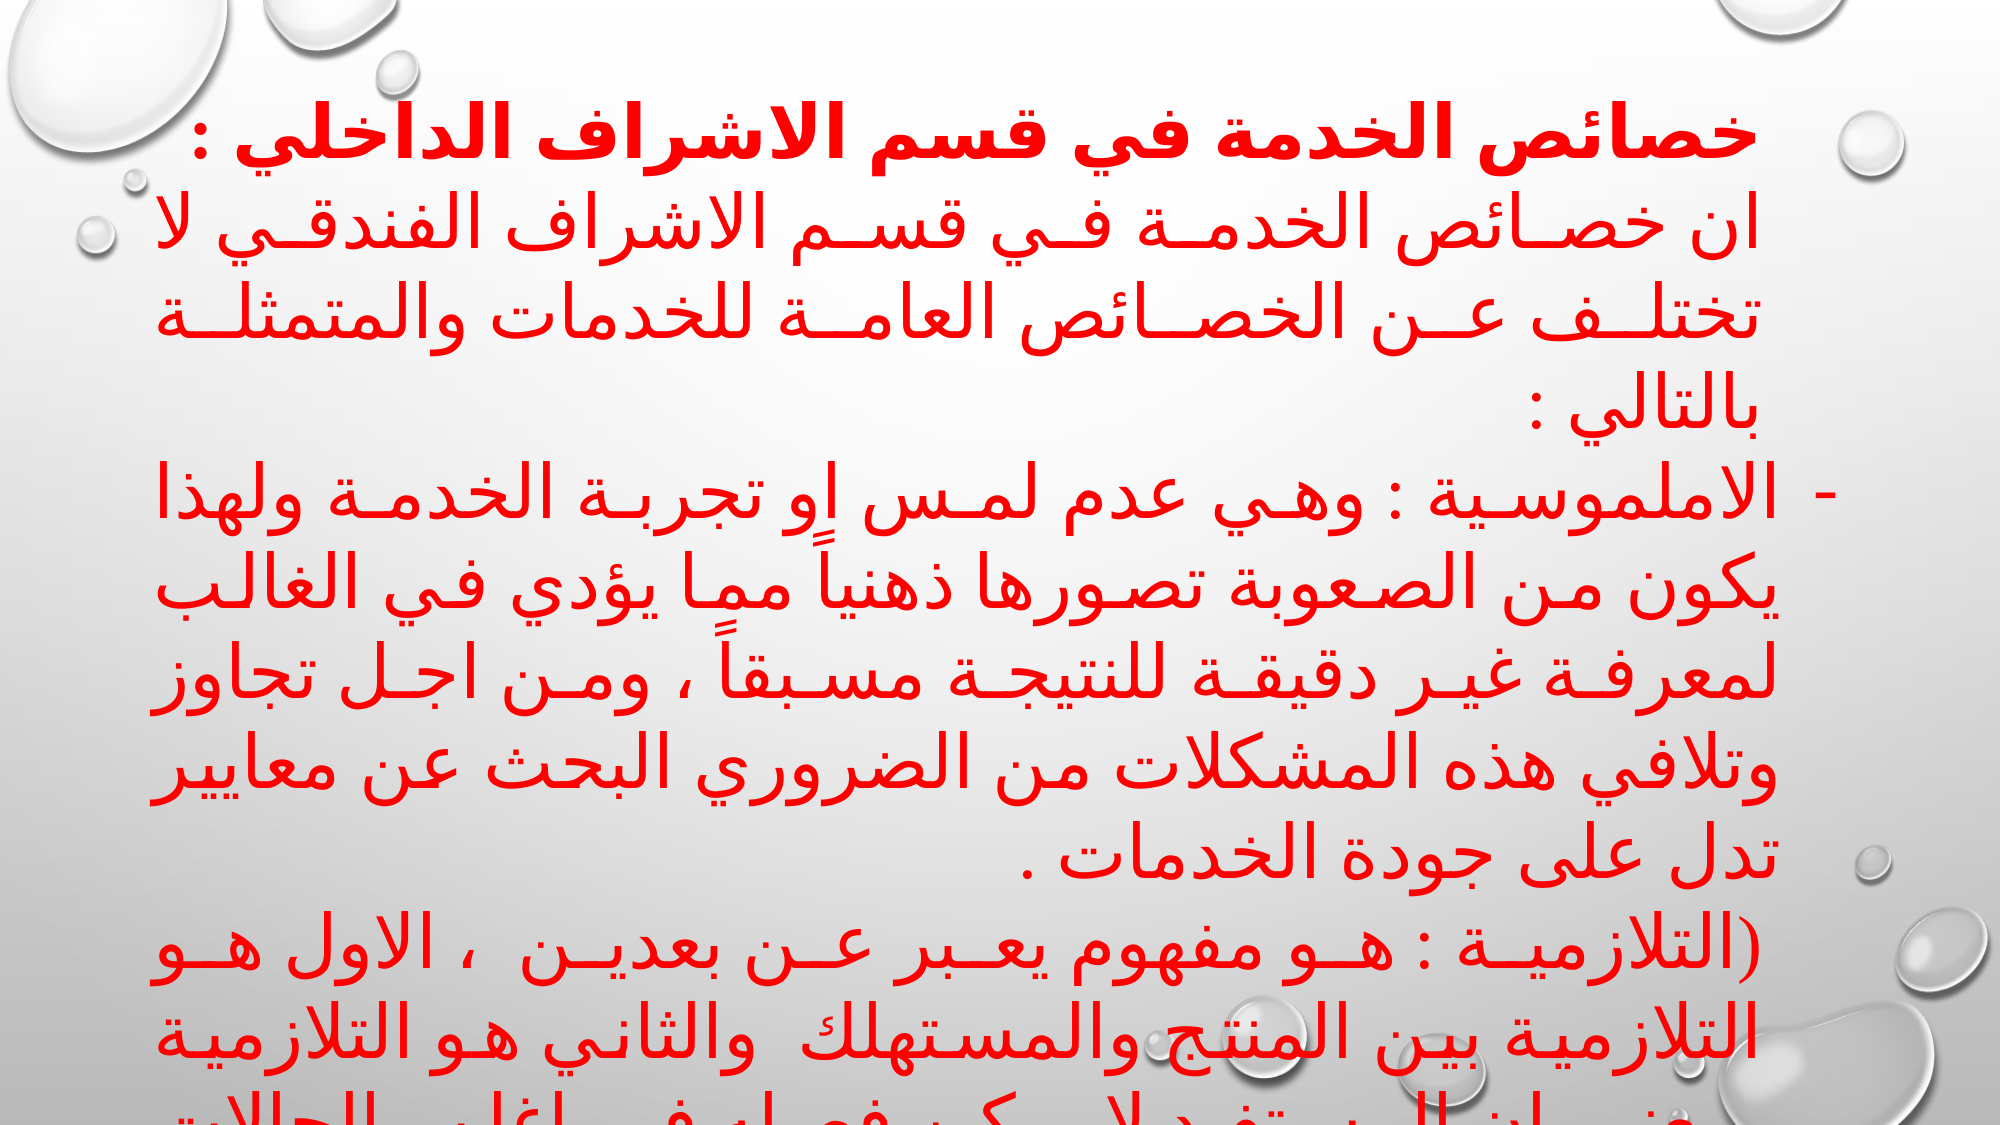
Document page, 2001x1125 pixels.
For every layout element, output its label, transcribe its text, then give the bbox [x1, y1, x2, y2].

picture [0, 0, 2000, 1125]
text_box خصائص الخدمة في قسم الاشراف الداخلي : ان خصائص الخدمة في قسم الاشراف الفندقي لا تختلف عن الخصائص العامة للخدمات والمتمثلة بالتالي : الاملموسية : وهي عدم لمس او تجربة الخدمة ولهذا يكون من الصعوبة تصورها ذهنياً مما يؤدي في الغالب لمعرفة غير دقيقة للنتيجة مسبقاً ، ومن اجل تجاوز وتلافي هذه المشكلات من الضروري البحث عن معايير تدل على جودة الخدمات . (التلازمية : هو مفهوم يعبر عن بعدين ، الاول هو التلازمية بين المنتج والمستهلك والثاني هو التلازمية بمعنى ان المستفيد لا يمكن فصله في اغلب الحالات اثناء الخدمة . [138, 75, 1853, 1125]
